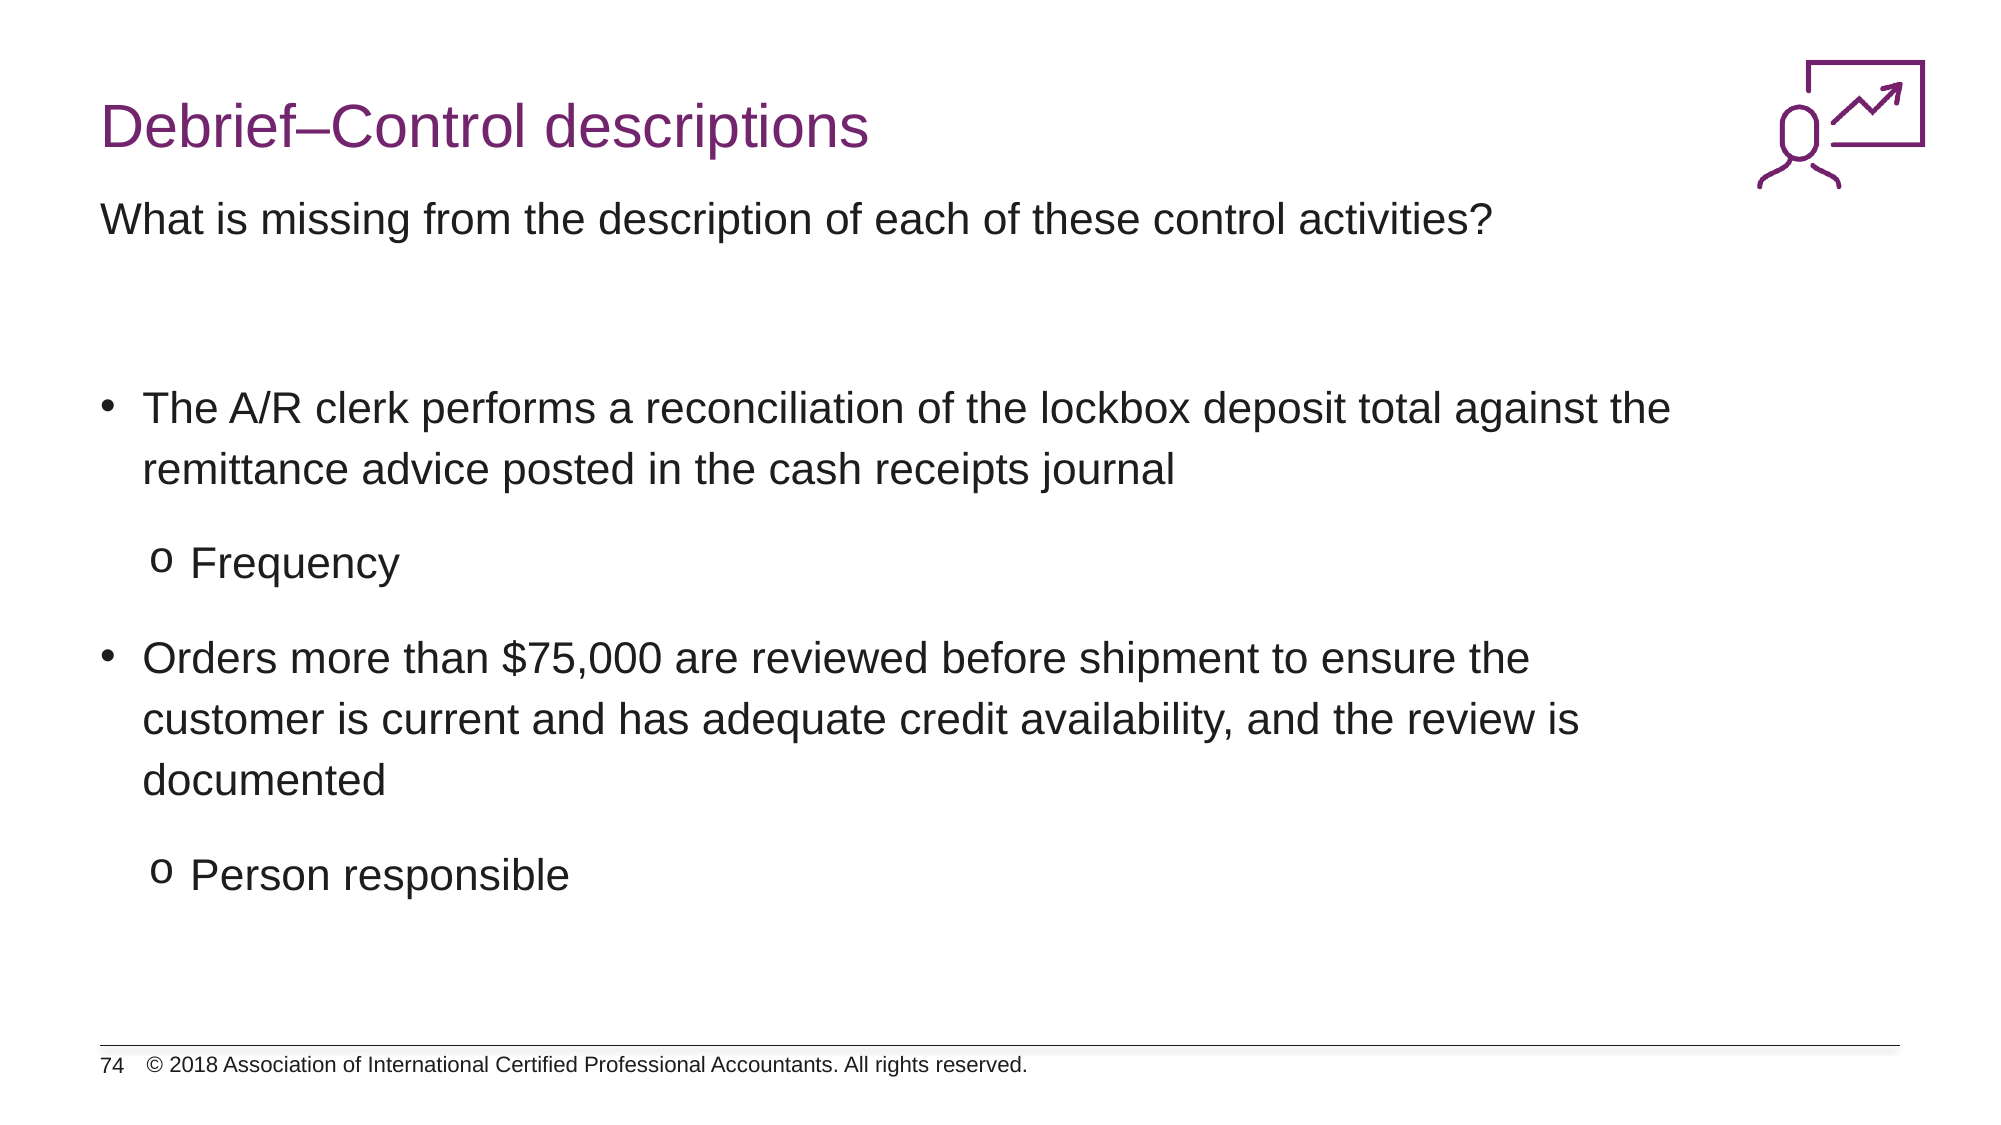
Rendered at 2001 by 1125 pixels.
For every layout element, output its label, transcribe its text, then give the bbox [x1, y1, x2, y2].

slide_number 74 [99, 1050, 147, 1111]
picture [1752, 37, 1930, 216]
footer © 2018 Association of International Certified Professional Accountants. All rights reserved. [147, 1050, 1900, 1111]
title Debrief–Control descriptions [100, 30, 1692, 160]
list What is missing from the description of each of these control activities? The A/R clerk performs a reconciliation of the lockbox deposit total against the remittance advice posted in the cash receipts journal Frequency Orders more than $75,000 are reviewed before shipment to ensure the customer is current and has adequate credit availability, and the review is documented Person responsible [100, 182, 1692, 915]
